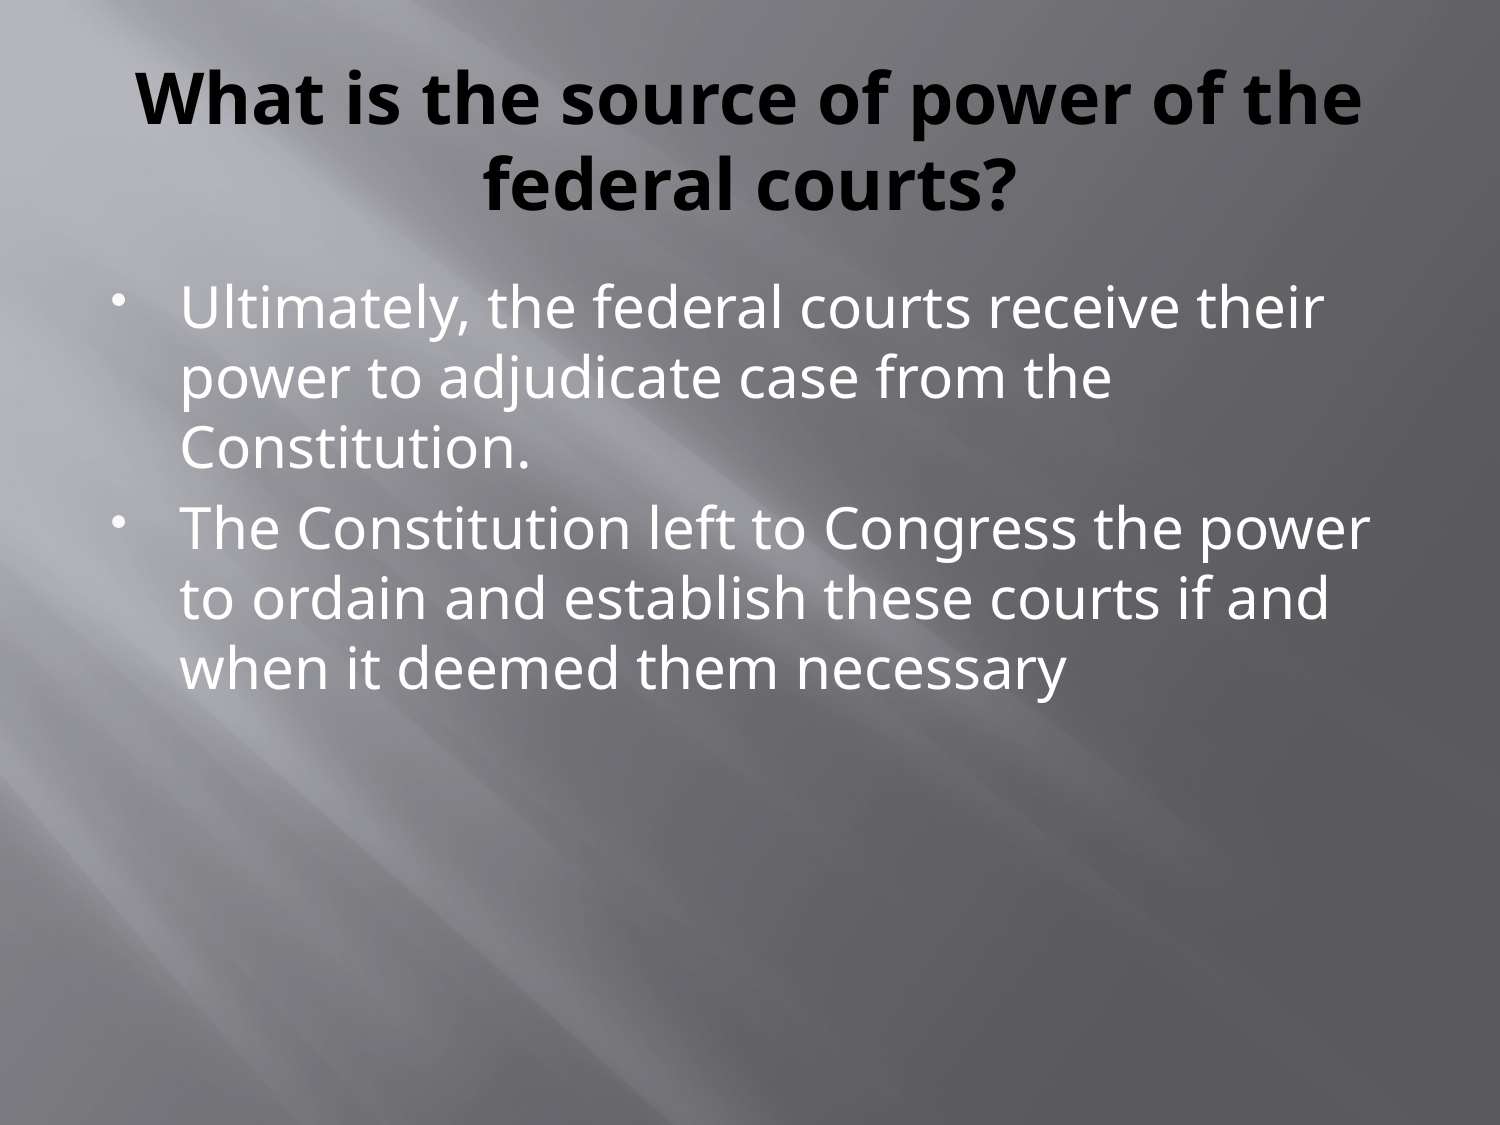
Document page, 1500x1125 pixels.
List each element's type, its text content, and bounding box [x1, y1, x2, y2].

list Ultimately, the federal courts receive their power to adjudicate case from the Constitution. The Constitution left to Congress the power to ordain and establish these courts if and when it deemed them necessary [75, 262, 1425, 1035]
title What is the source of power of the federal courts? [75, 45, 1425, 233]
